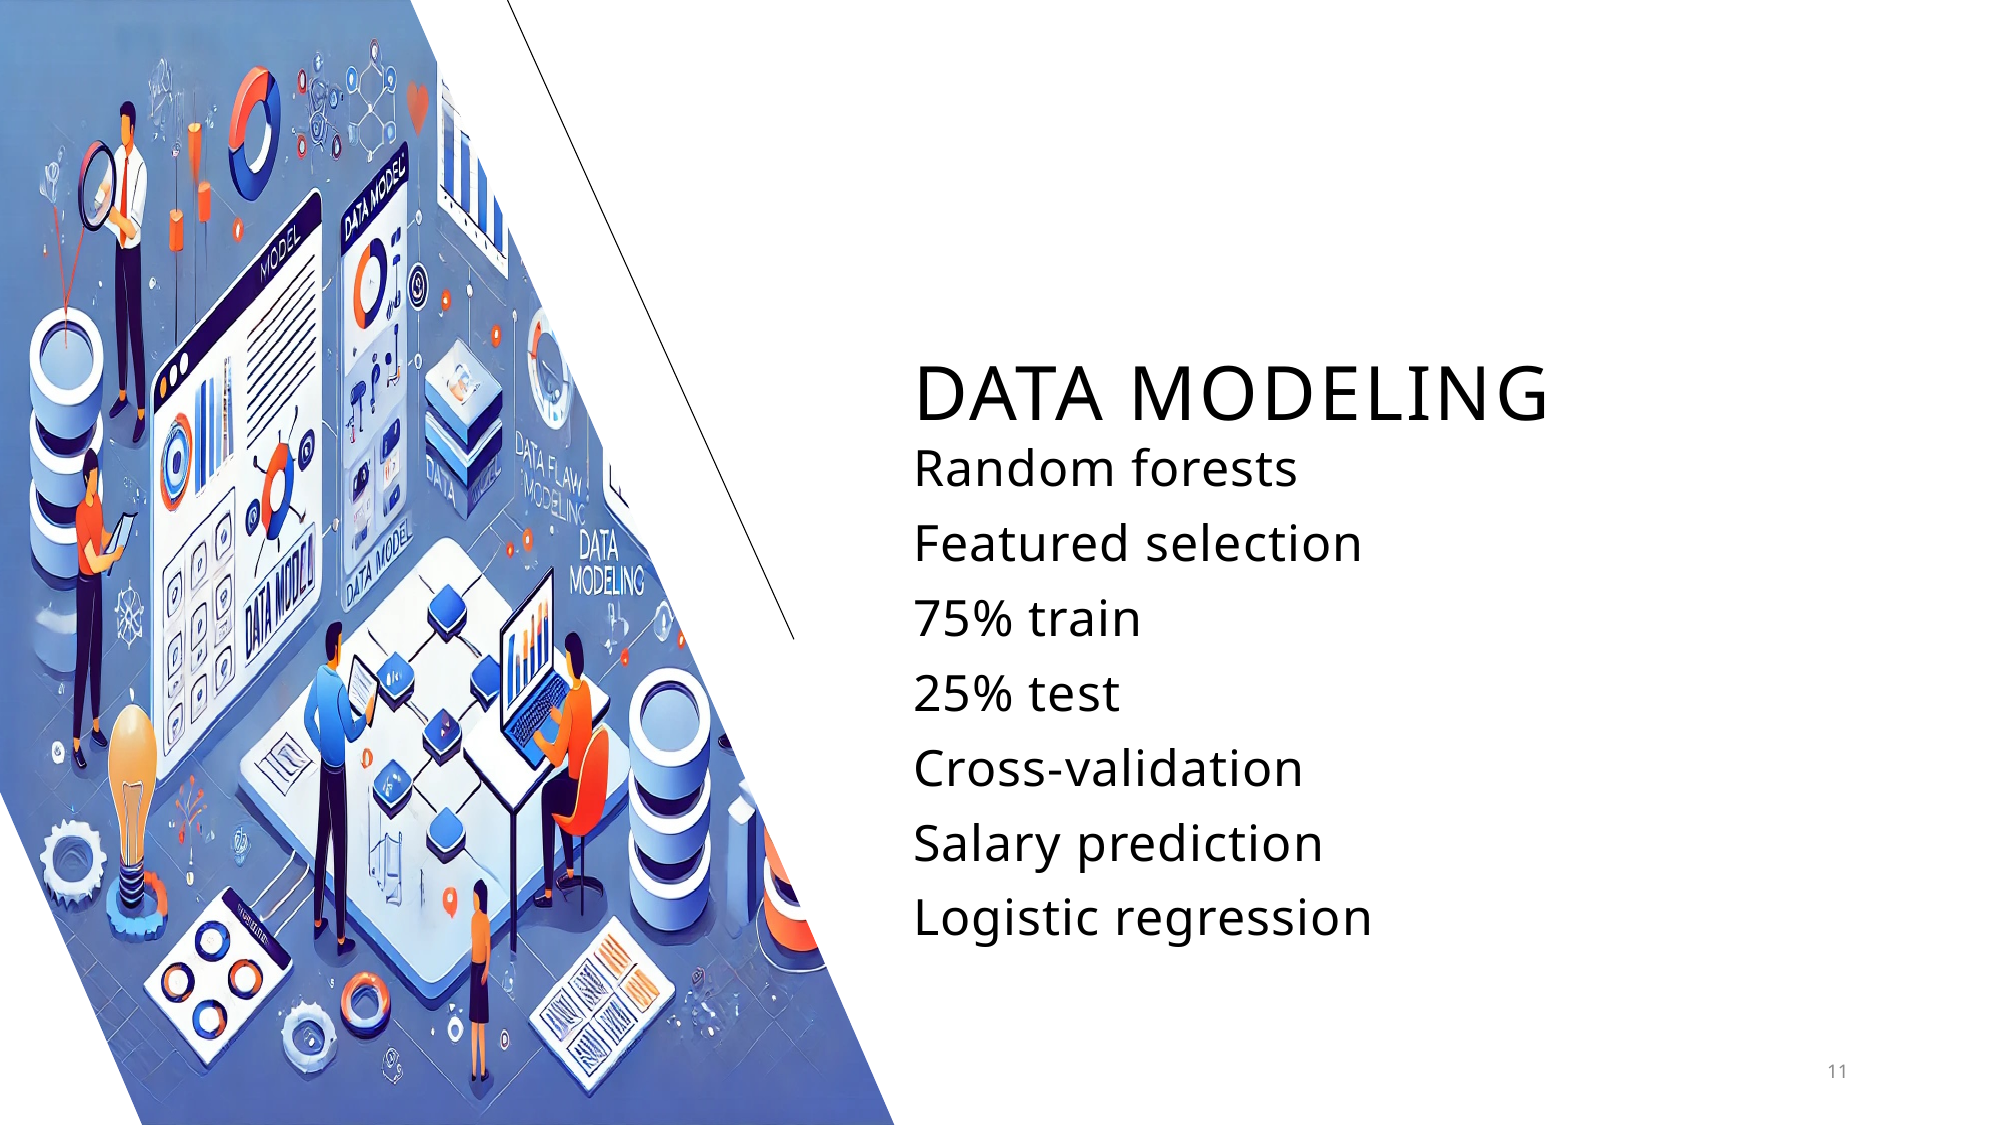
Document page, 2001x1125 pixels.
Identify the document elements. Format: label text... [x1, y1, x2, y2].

picture [0, 0, 895, 1125]
title Data modeling [898, 321, 1864, 444]
text_box Random forests Featured selection 75% train 25% test Cross-validation Salary prediction Logistic regression [898, 443, 1404, 957]
slide_number 11 [1701, 1042, 1864, 1103]
